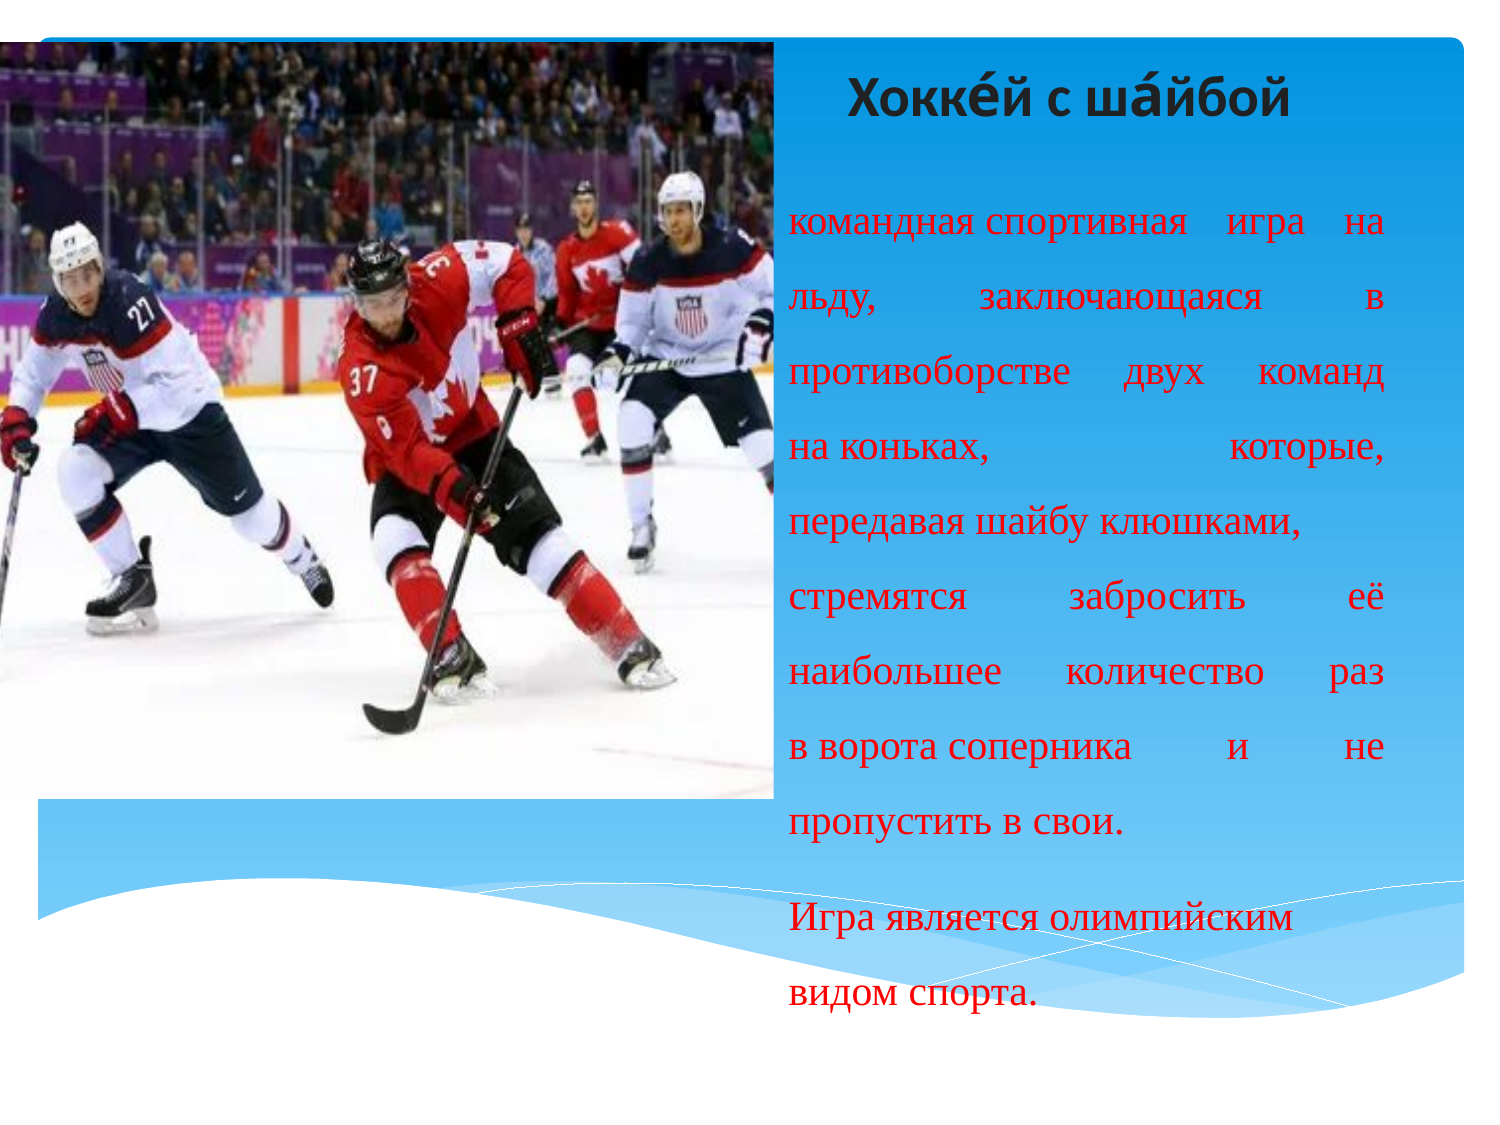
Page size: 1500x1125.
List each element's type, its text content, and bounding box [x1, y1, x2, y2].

picture [0, 42, 774, 799]
title Хокке́й с ша́йбой [832, 30, 1327, 136]
list командная спортивная игра на льду, заключающаяся в противоборстве двух команд на коньках, которые, передавая шайбу клюшками, стремятся забросить её наибольшее количество раз в ворота соперника и не пропустить в свои. Игра является олимпийским видом спорта. [779, 160, 1400, 559]
